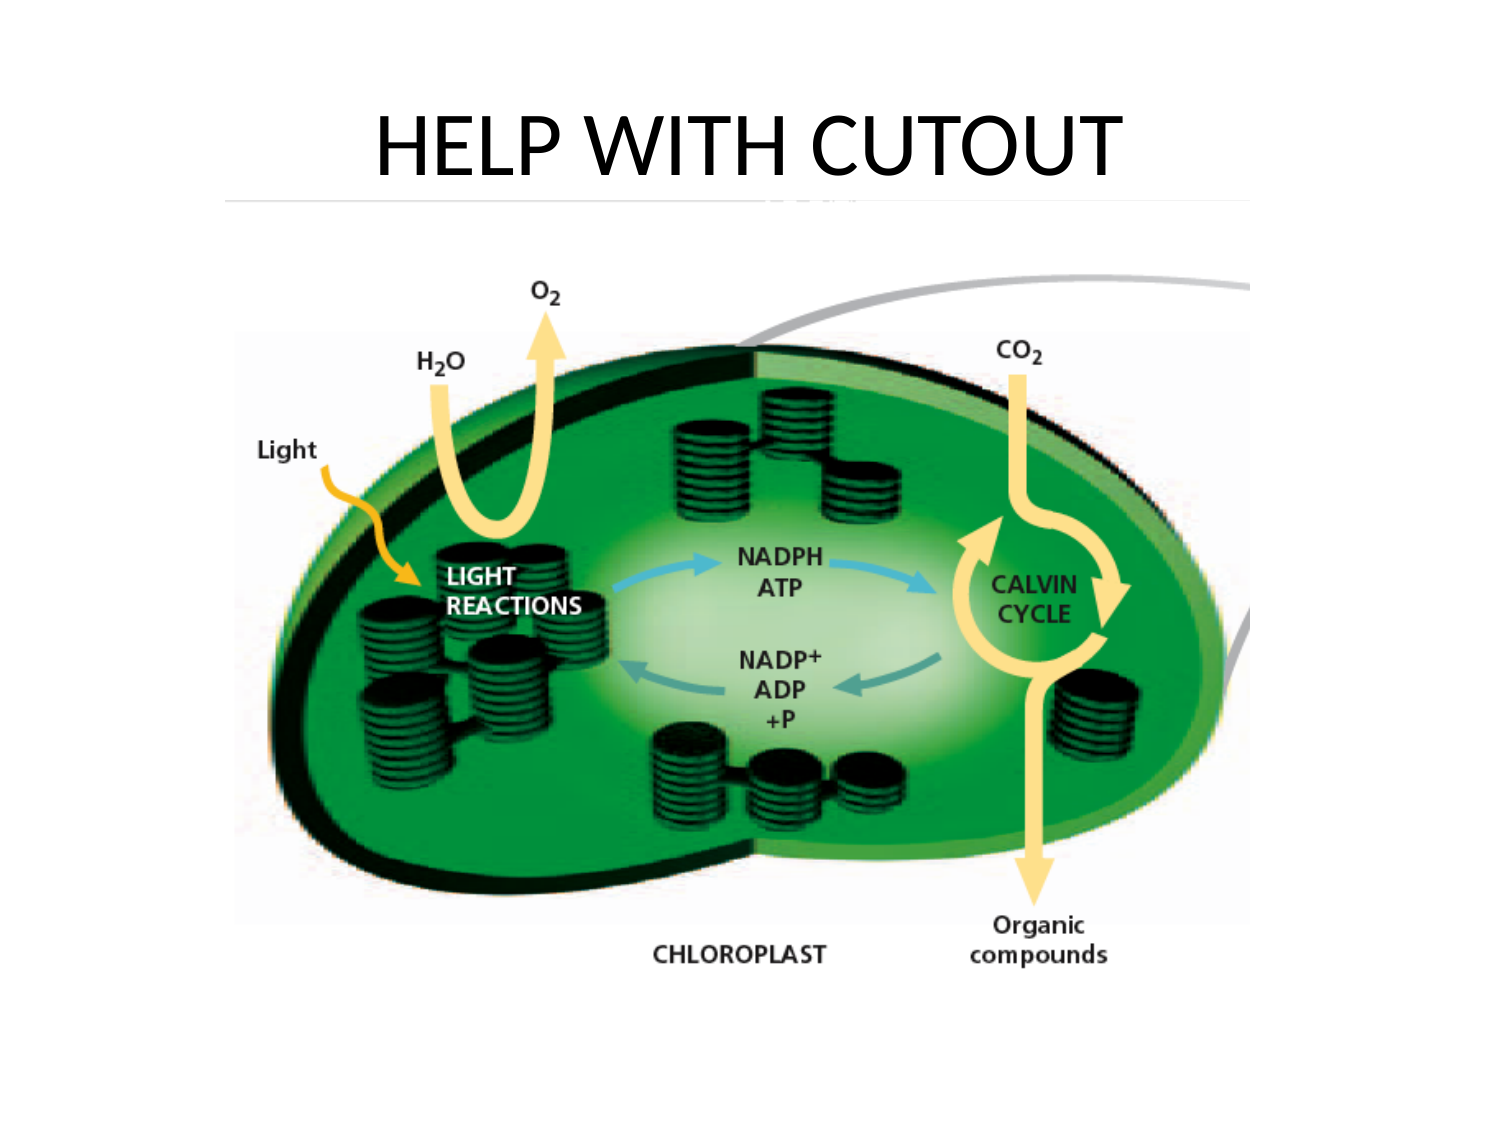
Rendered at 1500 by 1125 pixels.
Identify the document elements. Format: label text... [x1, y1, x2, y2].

title HELP WITH CUTOUT [75, 45, 1425, 233]
picture [224, 199, 1251, 998]
